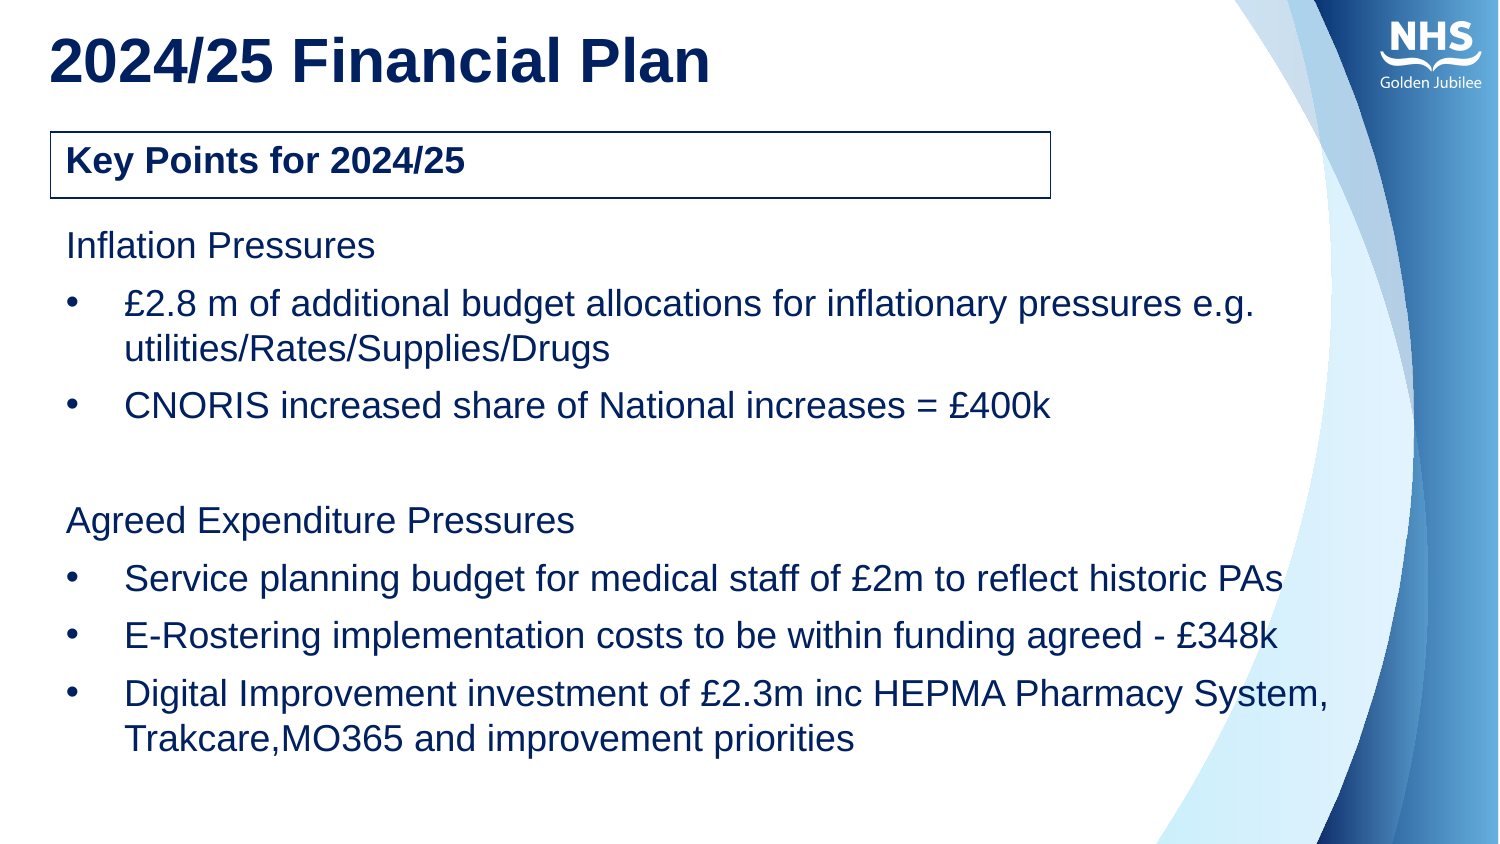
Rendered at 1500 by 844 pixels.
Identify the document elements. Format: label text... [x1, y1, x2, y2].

title 2024/25 Financial Plan [49, 23, 1064, 95]
text_box Inflation Pressures £2.8 m of additional budget allocations for inflationary pressures e.g. utilities/Rates/Supplies/Drugs CNORIS increased share of National increases = £400k Agreed Expenditure Pressures Service planning budget for medical staff of £2m to reflect historic PAs E-Rostering implementation costs to be within funding agreed - £348k Digital Improvement investment of £2.3m inc HEPMA Pharmacy System, Trakcare,MO365 and improvement priorities [49, 221, 1339, 844]
picture [1380, 21, 1482, 92]
table_header Key Points for 2024/25 [51, 133, 1050, 197]
